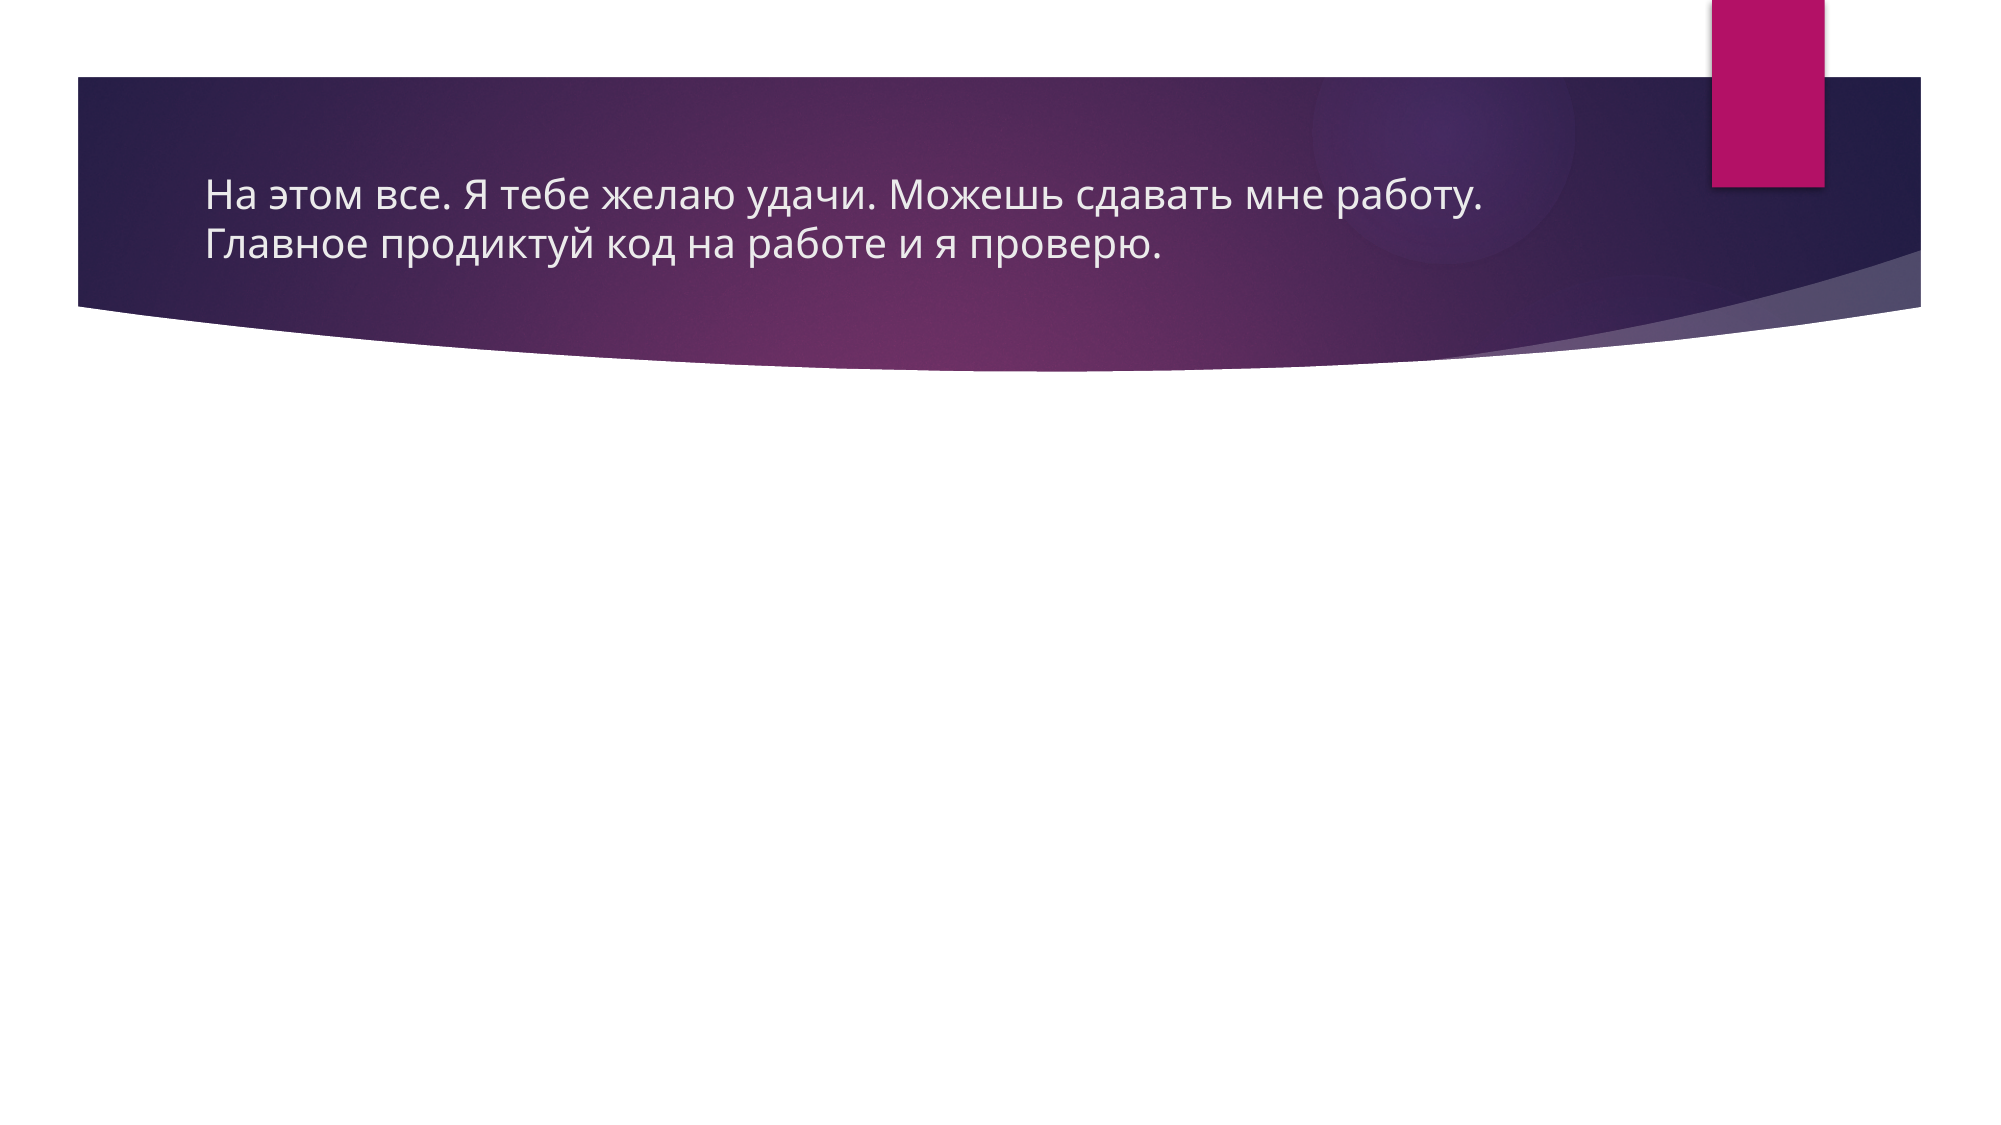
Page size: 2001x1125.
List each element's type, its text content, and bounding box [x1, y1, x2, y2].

title На этом все. Я тебе желаю удачи. Можешь сдавать мне работу. Главное продиктуй код на работе и я проверю. [189, 159, 1627, 276]
